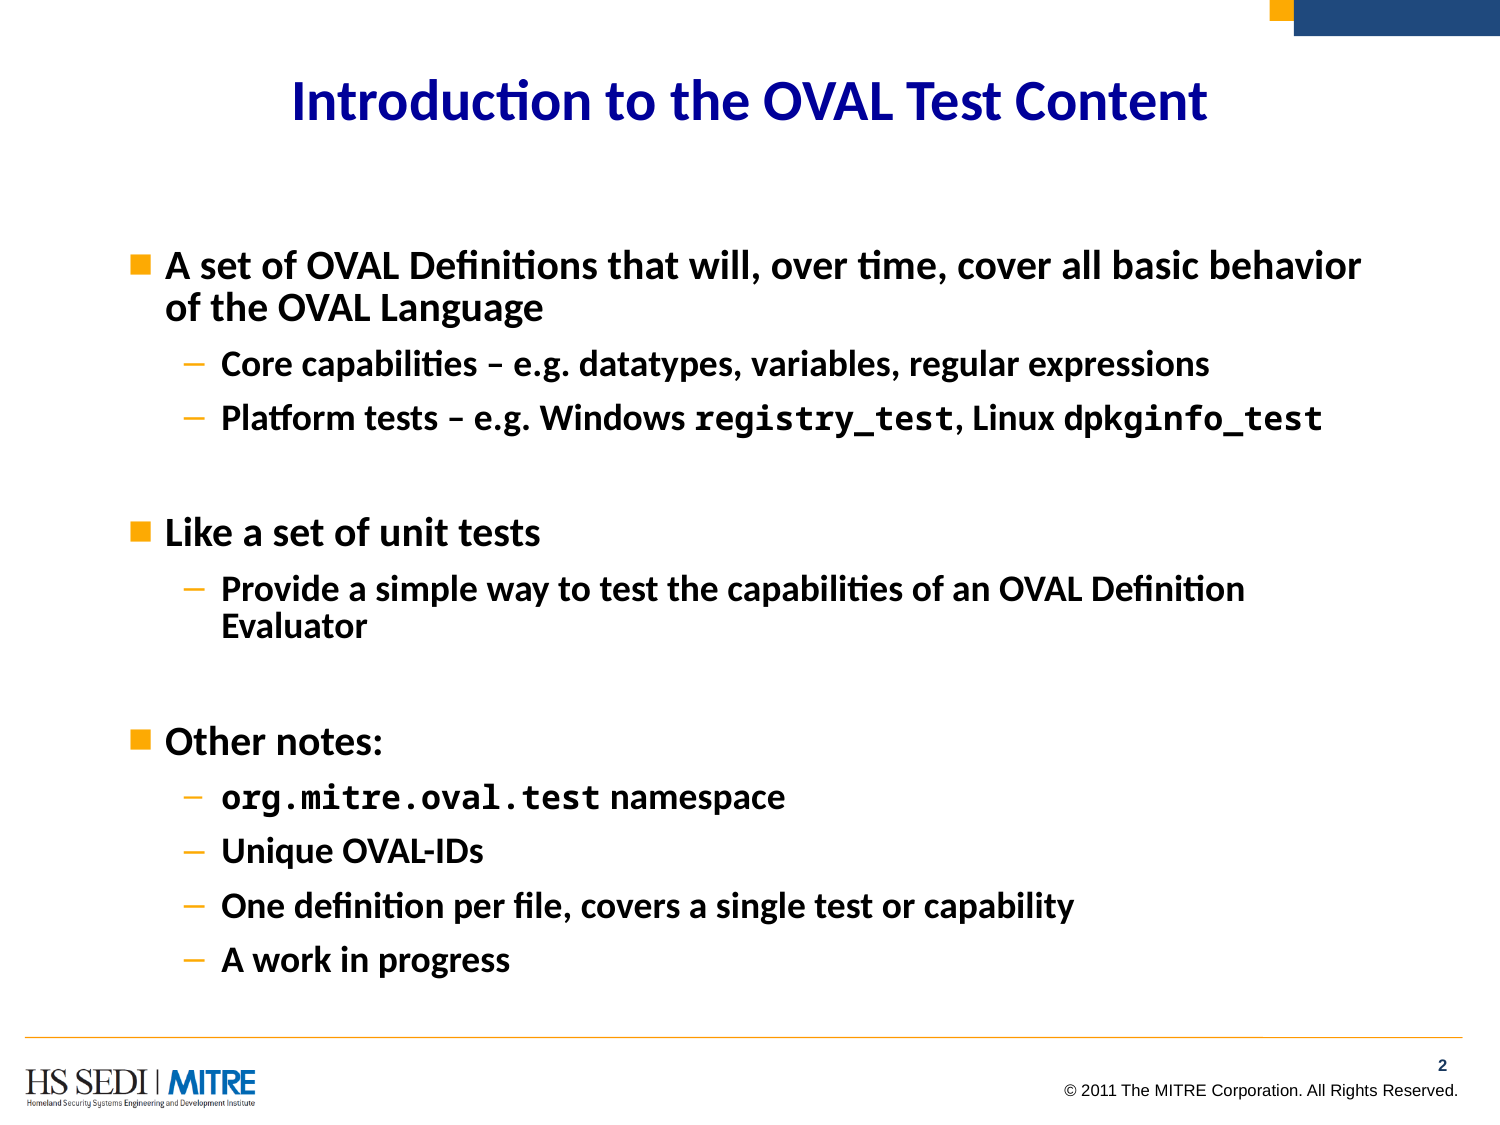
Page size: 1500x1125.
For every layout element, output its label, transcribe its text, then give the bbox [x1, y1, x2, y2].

title Introduction to the OVAL Test Content [43, 62, 1457, 151]
picture [20, 1058, 271, 1122]
slide_number 1 [1374, 1049, 1463, 1076]
list A set of OVAL Definitions that will, over time, cover all basic behavior of the OVAL Language Core capabilities – e.g. datatypes, variables, regular expressions Platform tests – e.g. Windows registry_test, Linux dpkginfo_test Like a set of unit tests Provide a simple way to test the capabilities of an OVAL Definition Evaluator Other notes: org.mitre.oval.test namespace Unique OVAL-IDs One definition per file, covers a single test or capability A work in progress [112, 180, 1387, 1024]
